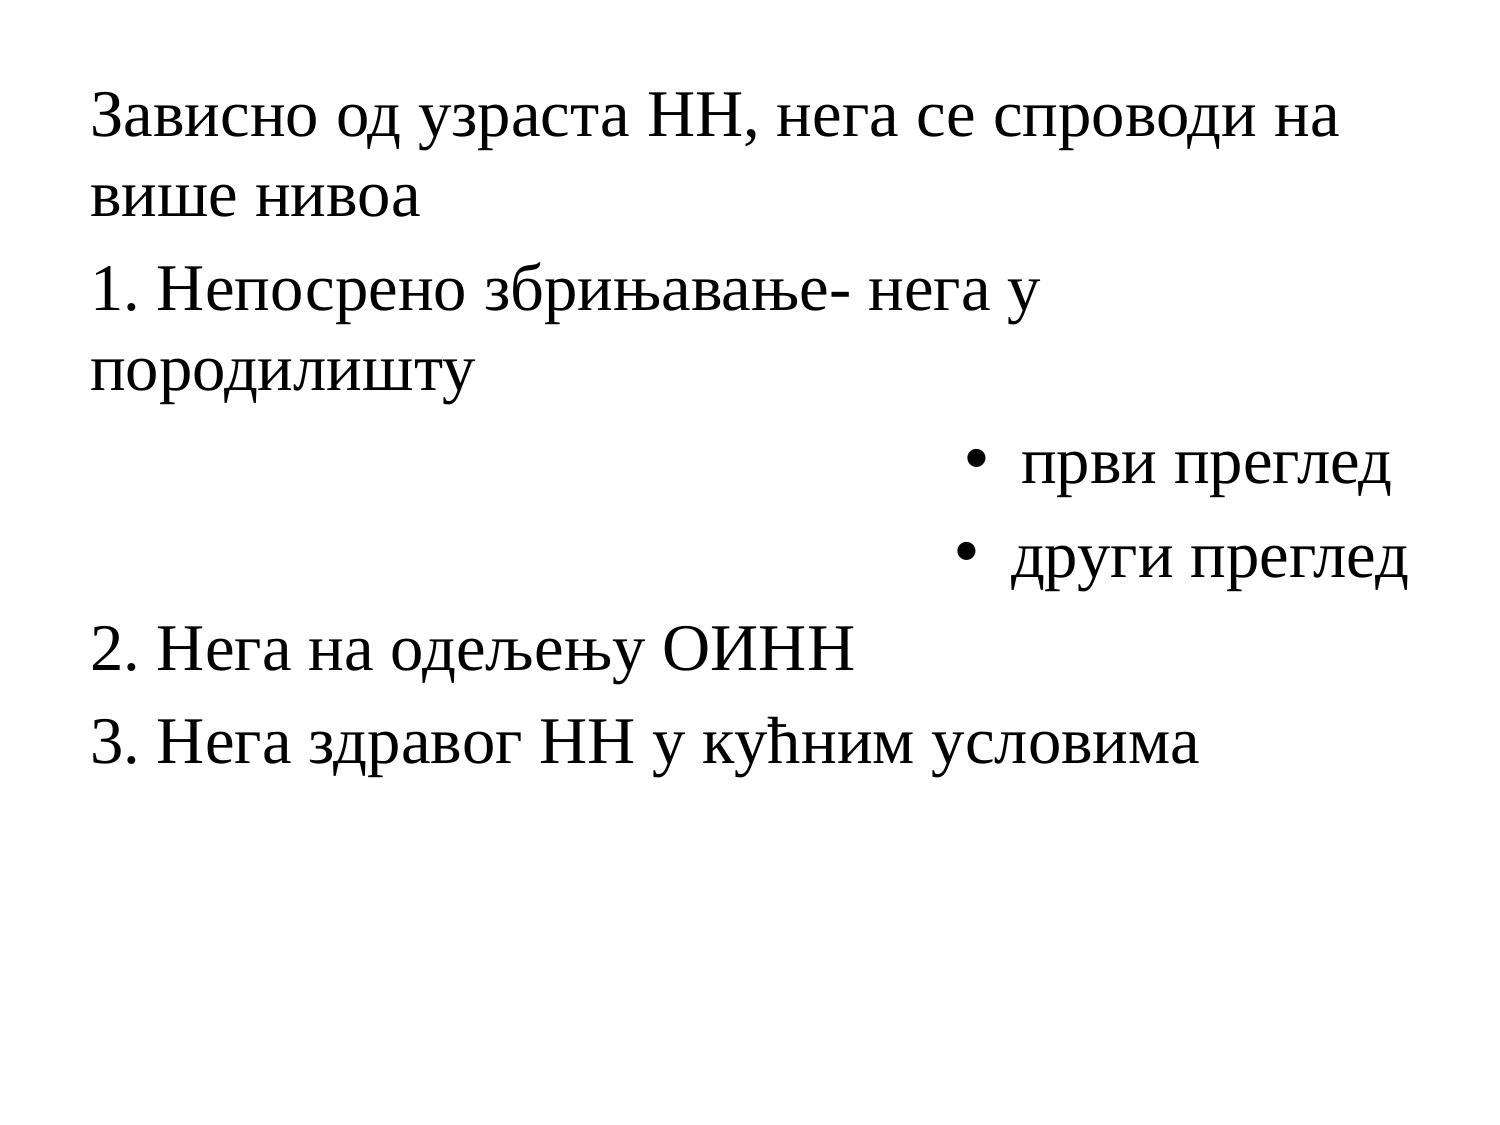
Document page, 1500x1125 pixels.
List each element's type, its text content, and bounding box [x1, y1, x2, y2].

list Зависно од узраста НН, нега се спроводи на више нивоа 1. Непосрено збрињавање- нега у породилишту први преглед други преглед 2. Нега на одељењу ОИНН 3. Нега здравог НН у кућним условима [75, 62, 1425, 805]
